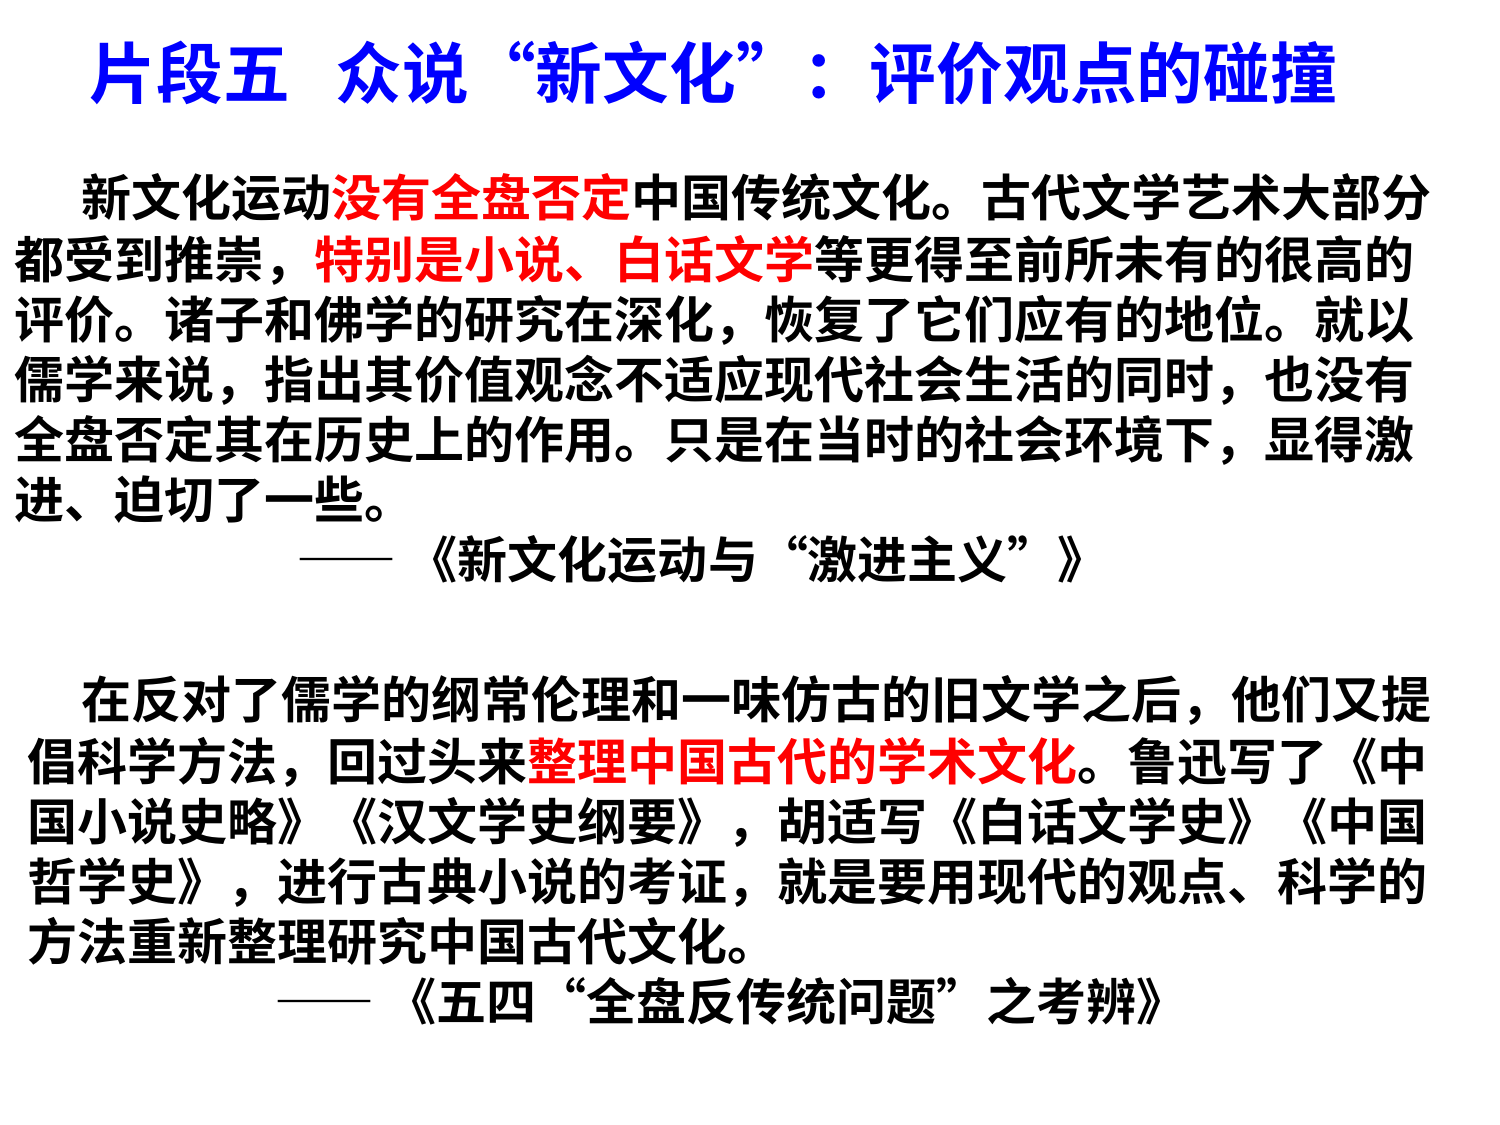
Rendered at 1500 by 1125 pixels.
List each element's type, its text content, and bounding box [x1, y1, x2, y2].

text_box 新文化运动没有全盘否定中国传统文化。古代文学艺术大部分都受到推崇，特别是小说、白话文学等更得至前所未有的很高的评价。诸子和佛学的研究在深化，恢复了它们应有的地位。就以儒学来说，指出其价值观念不适应现代社会生活的同时，也没有全盘否定其在历史上的作用。只是在当时的社会环境下，显得激进、迫切了一些。 ——《新文化运动与“激进主义”》 [0, 150, 1475, 596]
text_box 片段五 众说“新文化”：评价观点的碰撞 [75, 24, 1400, 120]
text_box 在反对了儒学的纲常伦理和一味仿古的旧文学之后，他们又提倡科学方法，回过头来整理中国古代的学术文化。鲁迅写了《中国小说史略》《汉文学史纲要》，胡适写《白话文学史》《中国哲学史》，进行古典小说的考证，就是要用现代的观点、科学的方法重新整理研究中国古代文化。 ——《五四“全盘反传统问题”之考辨》 [12, 652, 1488, 1038]
